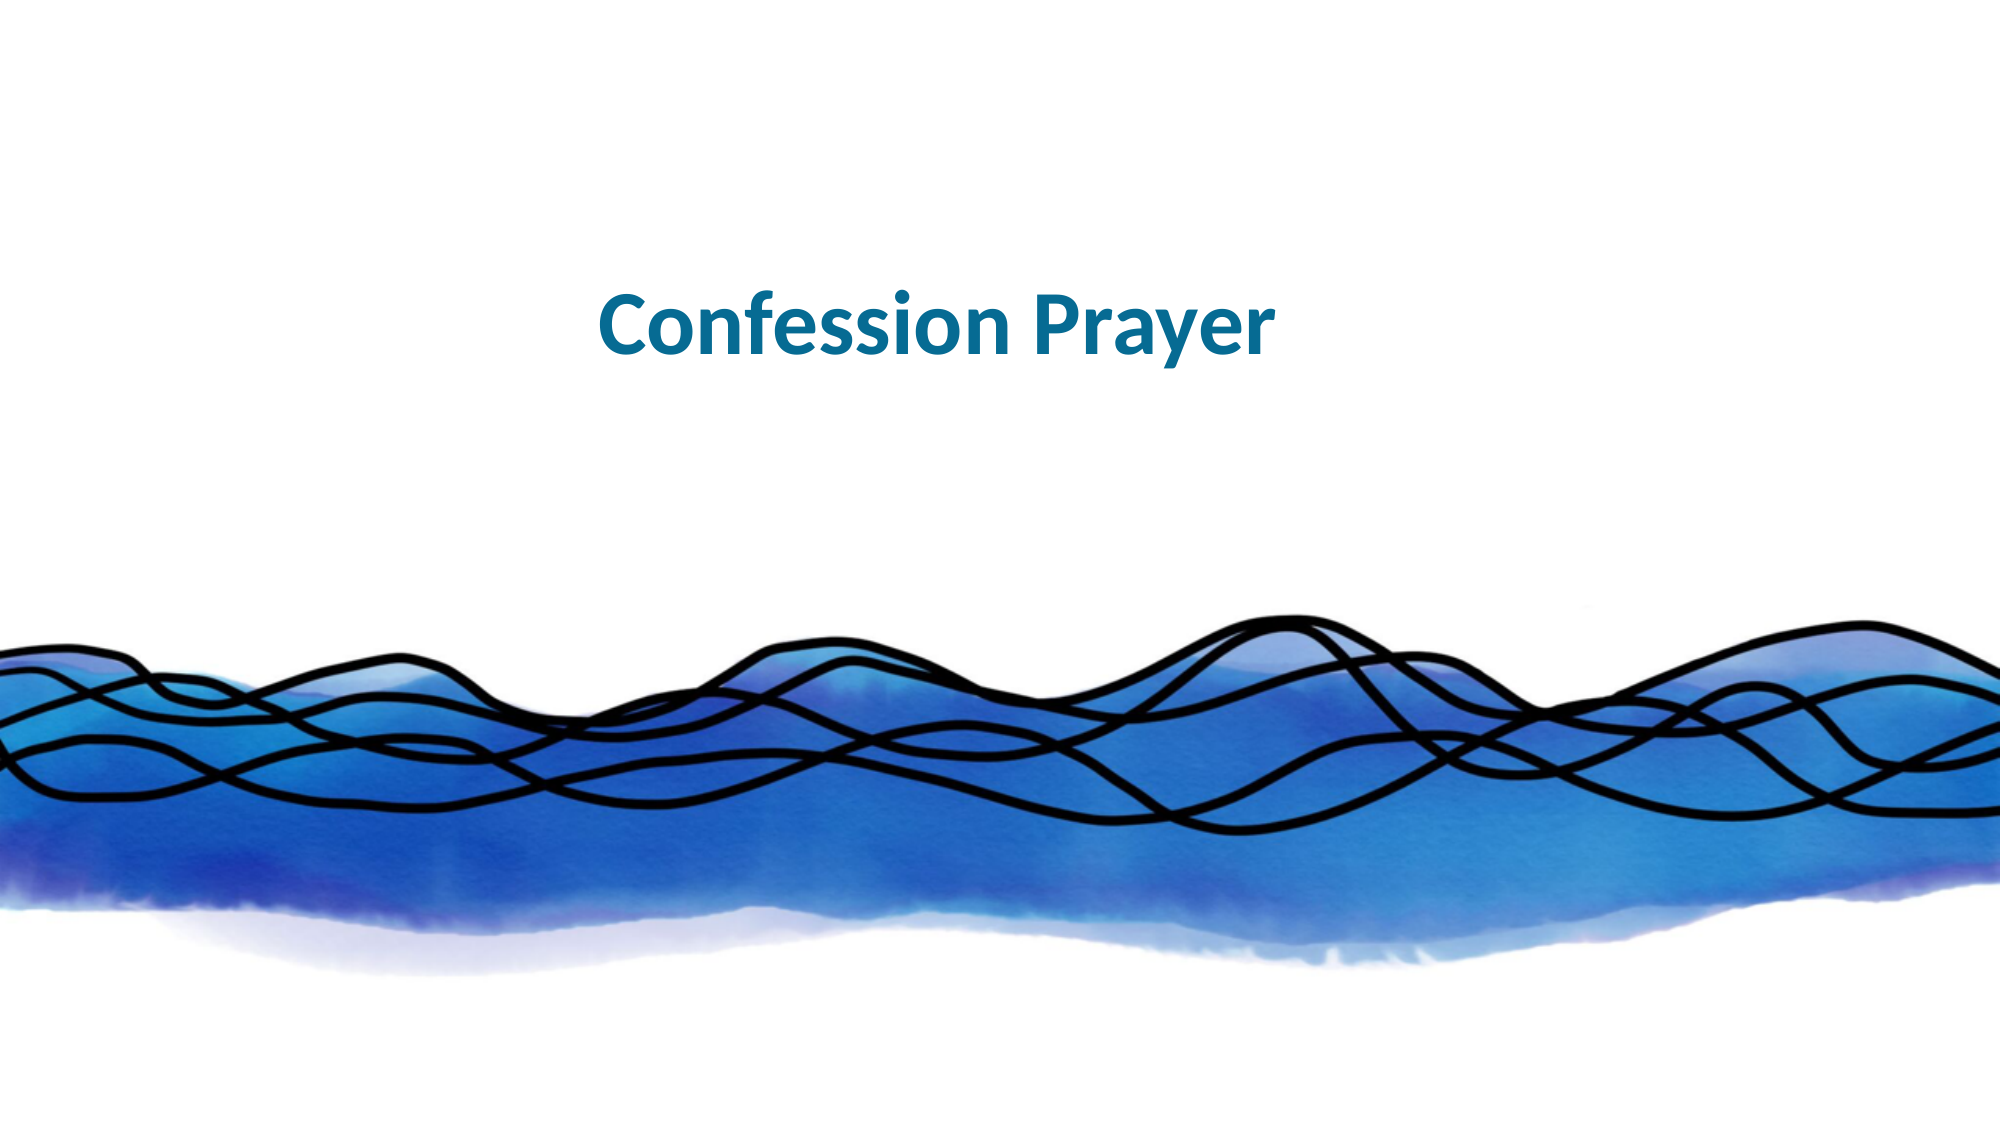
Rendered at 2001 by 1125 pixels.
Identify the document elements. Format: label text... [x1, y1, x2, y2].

text_box Confession Prayer [583, 255, 1293, 380]
picture [0, 583, 2000, 1036]
